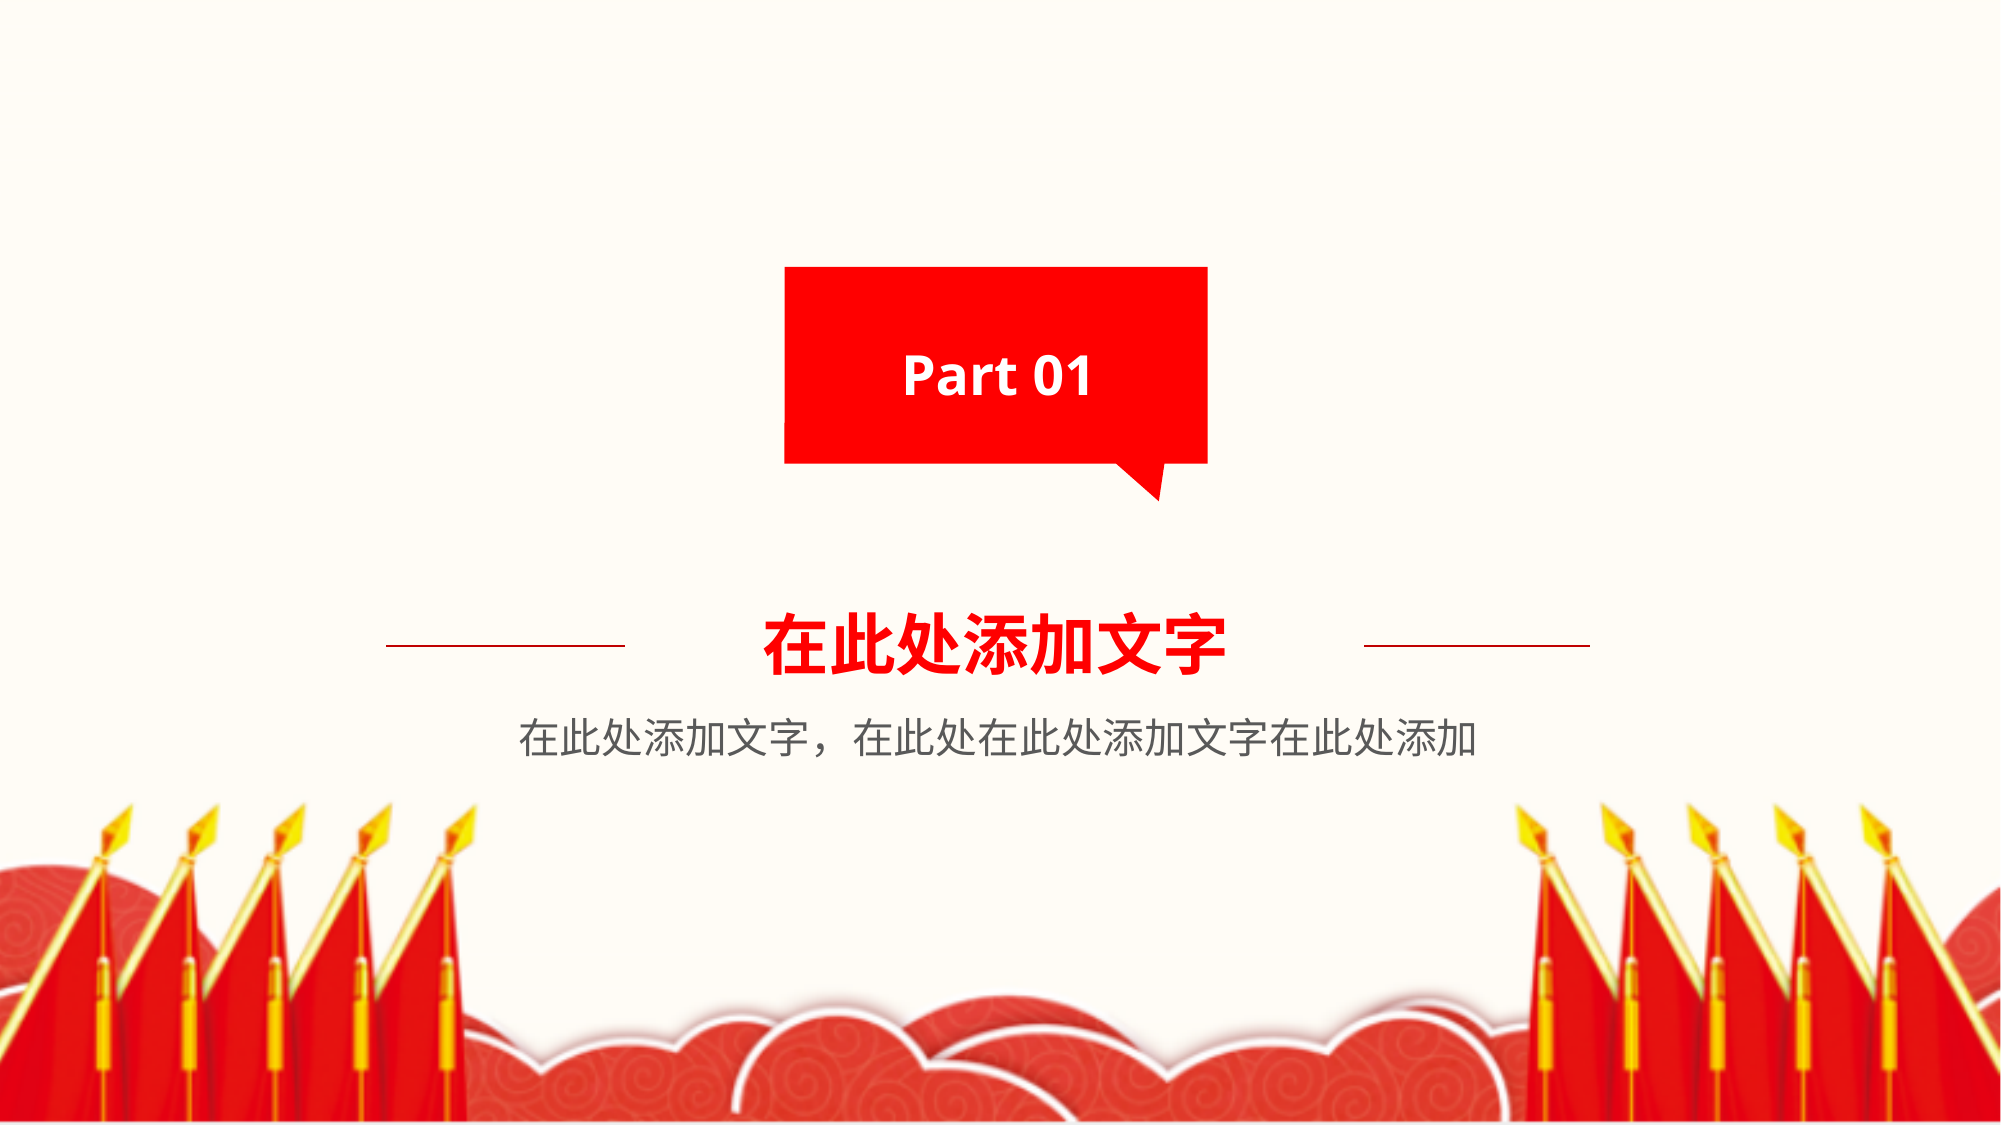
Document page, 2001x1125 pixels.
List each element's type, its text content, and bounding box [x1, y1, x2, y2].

text_box 在此处添加文字，在此处在此处添加文字在此处添加 [213, 704, 1784, 769]
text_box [643, 151, 1354, 580]
picture [0, 0, 2001, 1125]
text_box 在此处添加文字 [574, 595, 1418, 691]
